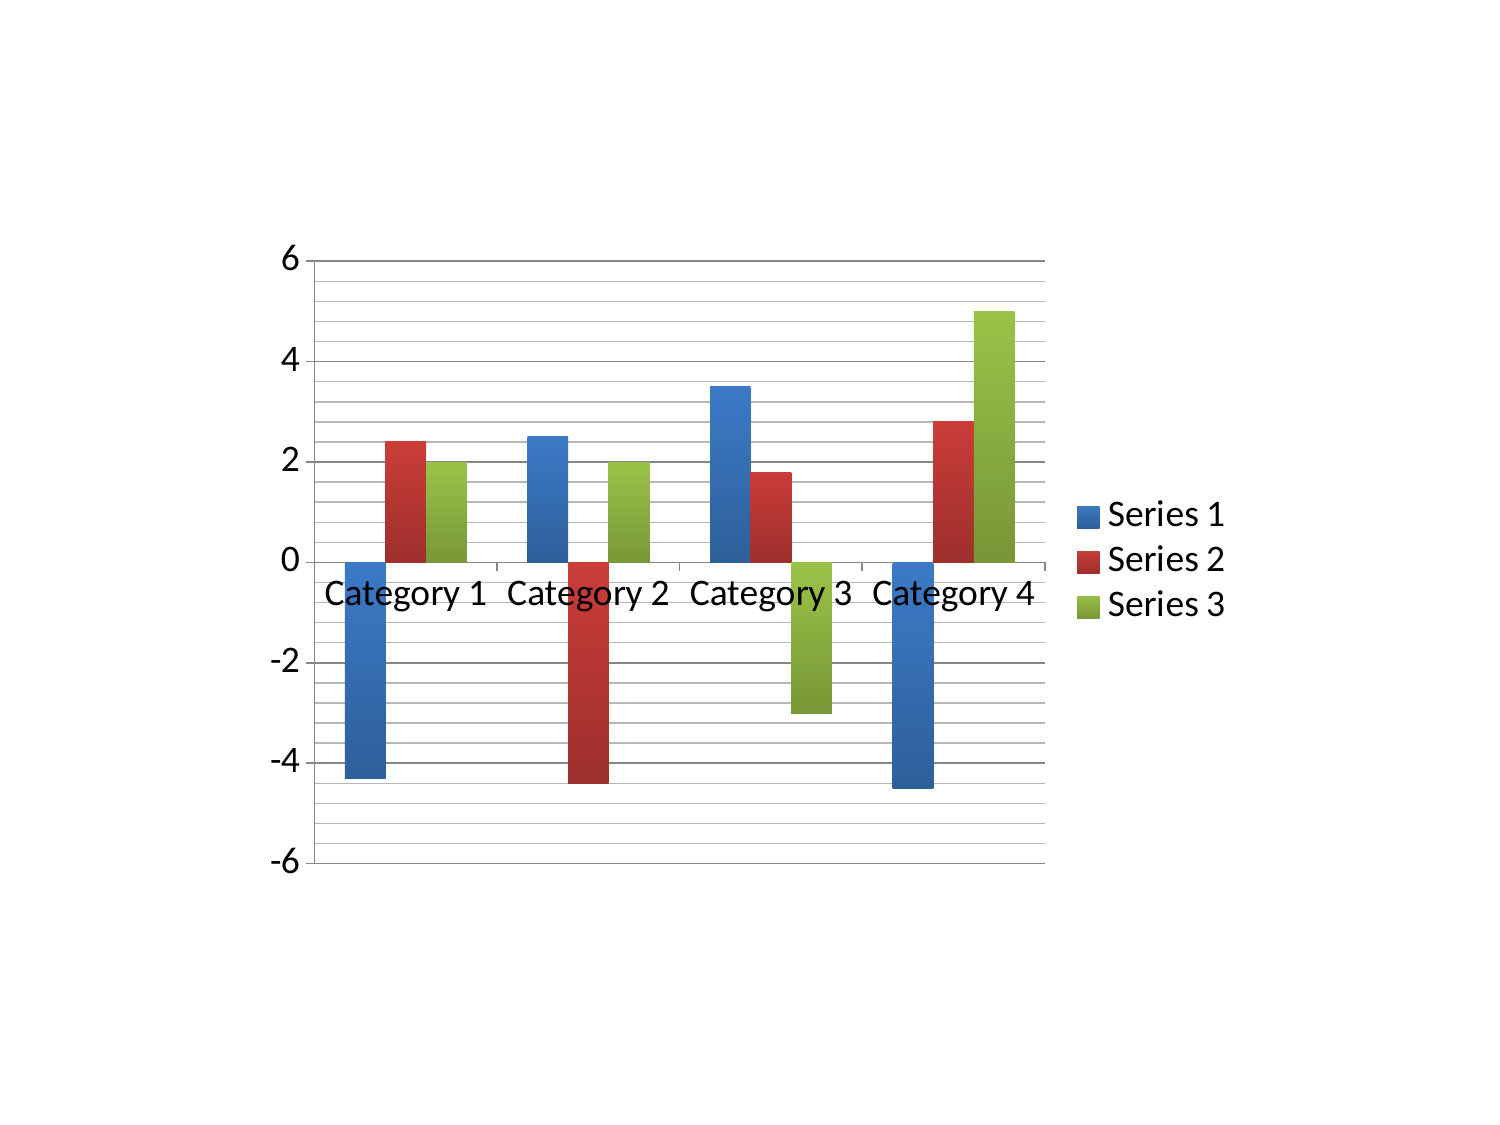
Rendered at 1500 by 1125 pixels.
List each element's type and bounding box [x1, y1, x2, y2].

chart [249, 228, 1251, 897]
